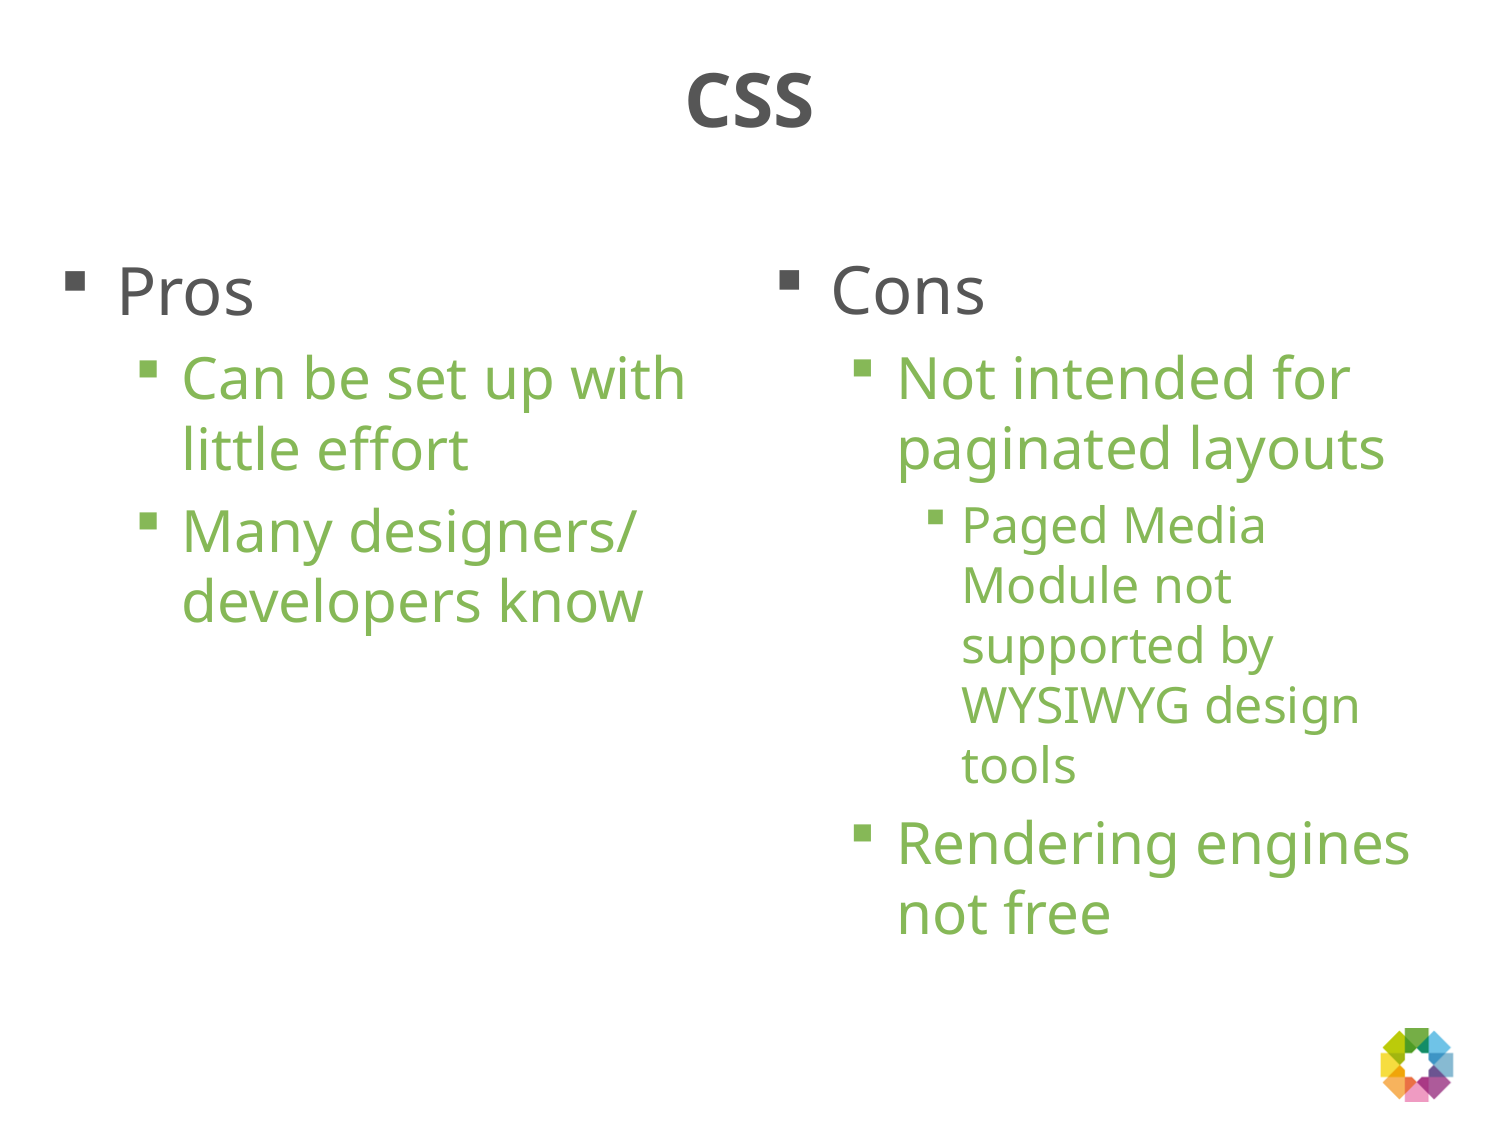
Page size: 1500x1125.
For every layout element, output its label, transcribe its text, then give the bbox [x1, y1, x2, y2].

title CSS [45, 45, 1455, 233]
picture [1380, 1028, 1455, 1102]
list Cons Not intended for paginated layouts Paged Media Module not supported by WYSIWYG design tools Rendering engines not free [759, 241, 1455, 1012]
list Pros Can be set up with little effort Many designers/ developers know [45, 241, 751, 1013]
